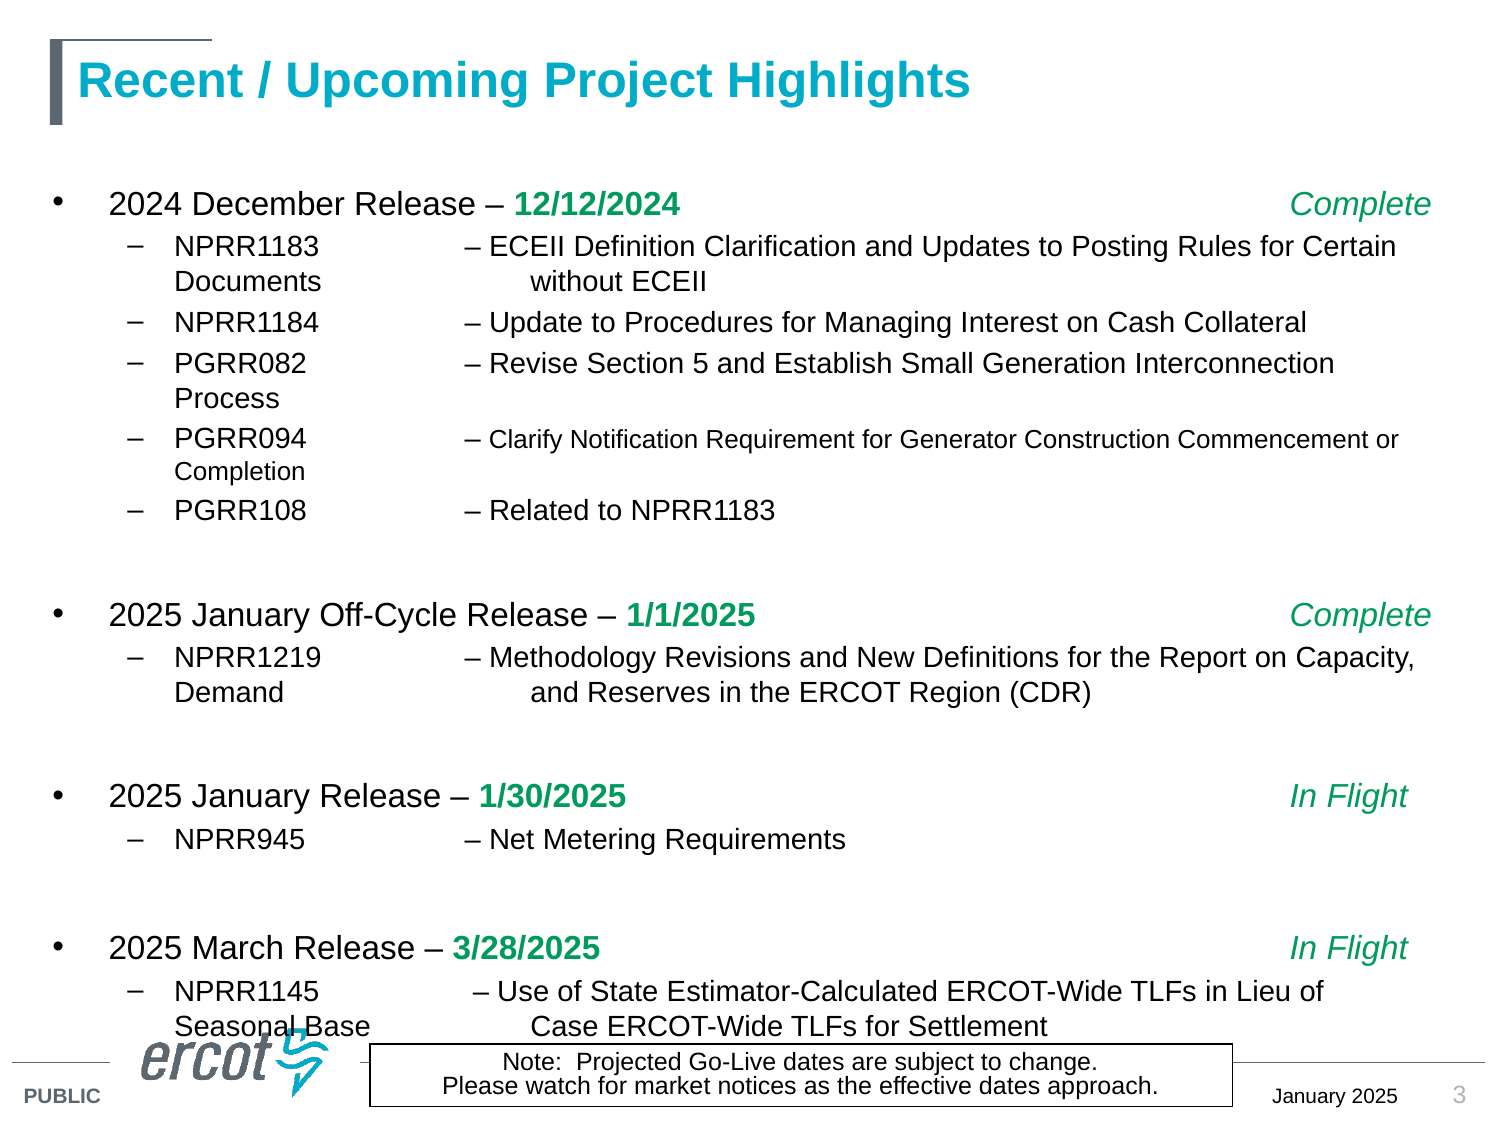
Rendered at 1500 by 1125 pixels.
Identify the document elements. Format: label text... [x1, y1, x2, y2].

picture [137, 1025, 332, 1100]
slide_number 3 [1437, 1076, 1475, 1112]
title Recent / Upcoming Project Highlights [62, 39, 1038, 118]
text_box Note: Projected Go-Live dates are subject to change. Please watch for market notices as the effective dates approach. [369, 1043, 1233, 1107]
list 2024 December Release – 12/12/2024 Complete NPRR1183 – ECEII Definition Clarification and Updates to Posting Rules for Certain Documents without ECEII NPRR1184 – Update to Procedures for Managing Interest on Cash Collateral PGRR082 – Revise Section 5 and Establish Small Generation Interconnection Process PGRR094 – Clarify Notification Requirement for Generator Construction Commencement or Completion PGRR108 – Related to NPRR1183 2025 January Off-Cycle Release – 1/1/2025 Complete NPRR1219 – Methodology Revisions and New Definitions for the Report on Capacity, Demand and Reserves in the ERCOT Region (CDR) 2025 January Release – 1/30/2025 In Flight NPRR945 – Net Metering Requirements 2025 March Release – 3/28/2025 In Flight NPRR1145 – Use of State Estimator-Calculated ERCOT-Wide TLFs in Lieu of Seasonal Base Case ERCOT-Wide TLFs for Settlement [37, 162, 1463, 1025]
